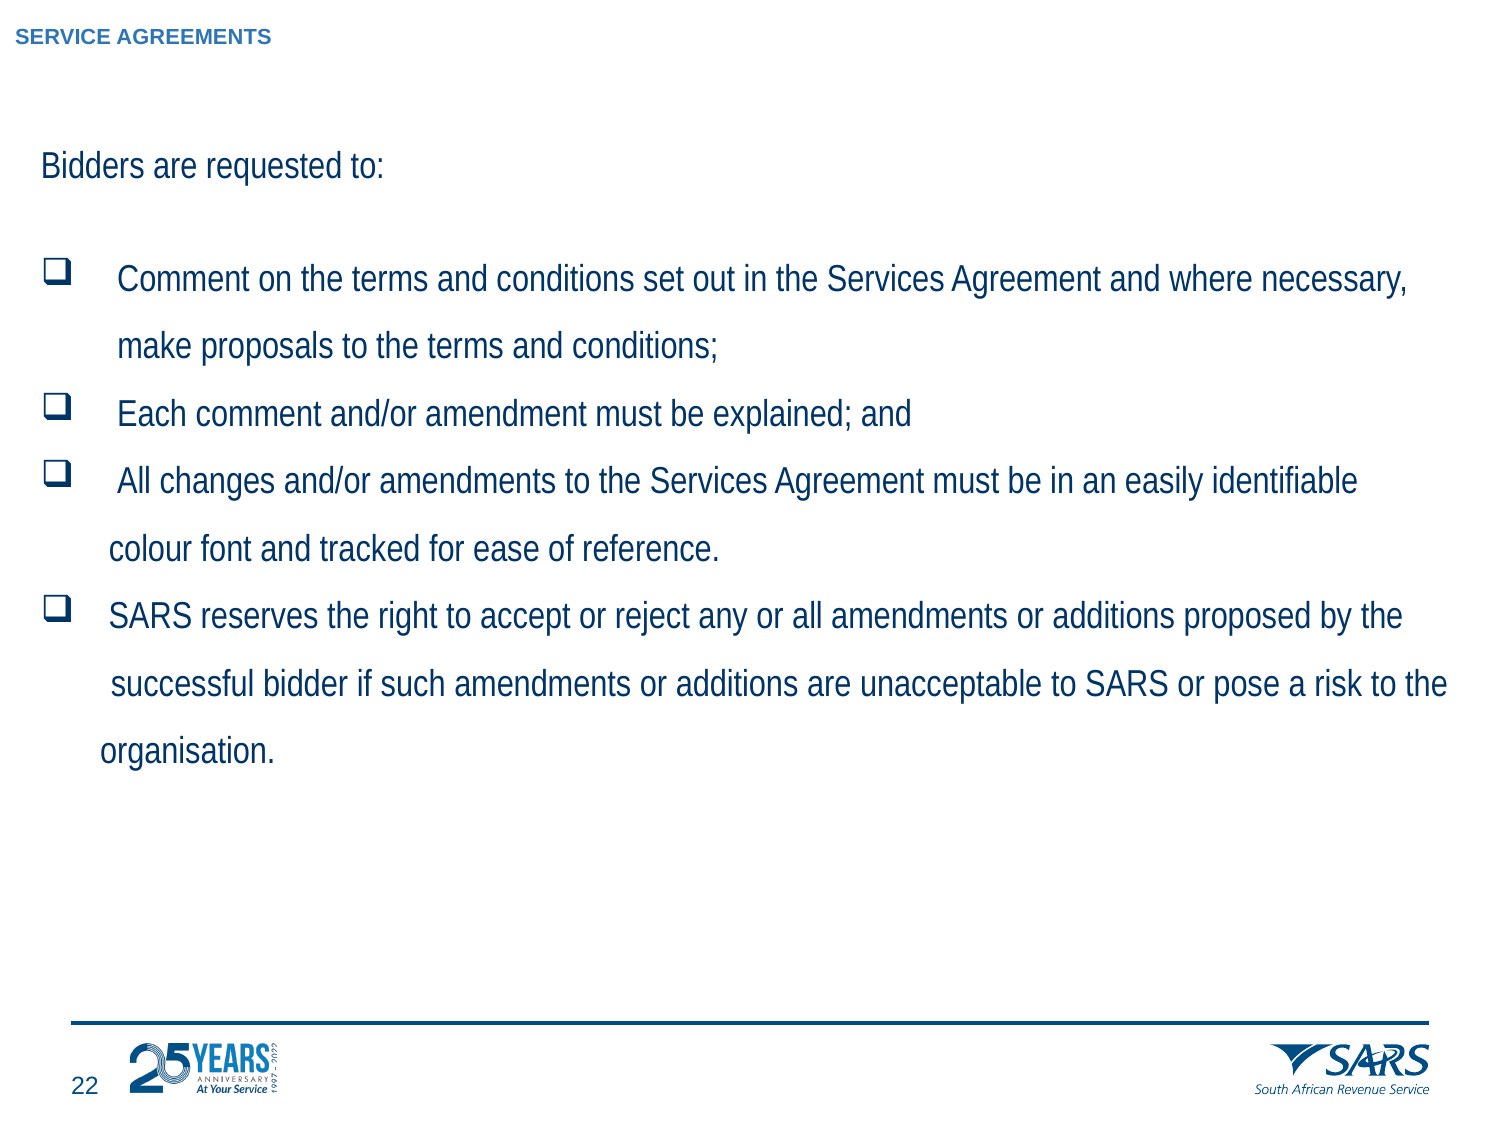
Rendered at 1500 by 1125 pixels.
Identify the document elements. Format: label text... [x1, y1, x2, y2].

text_box Bidders are requested to: Comment on the terms and conditions set out in the Services Agreement and where necessary, make proposals to the terms and conditions; Each comment and/or amendment must be explained; and All changes and/or amendments to the Services Agreement must be in an easily identifiable colour font and tracked for ease of reference. SARS reserves the right to accept or reject any or all amendments or additions proposed by the successful bidder if such amendments or additions are unacceptable to SARS or pose a risk to the organisation. [25, 134, 1473, 877]
title SERVICE AGREEMENTS [0, 18, 1500, 106]
slide_number 21 [56, 1054, 394, 1115]
